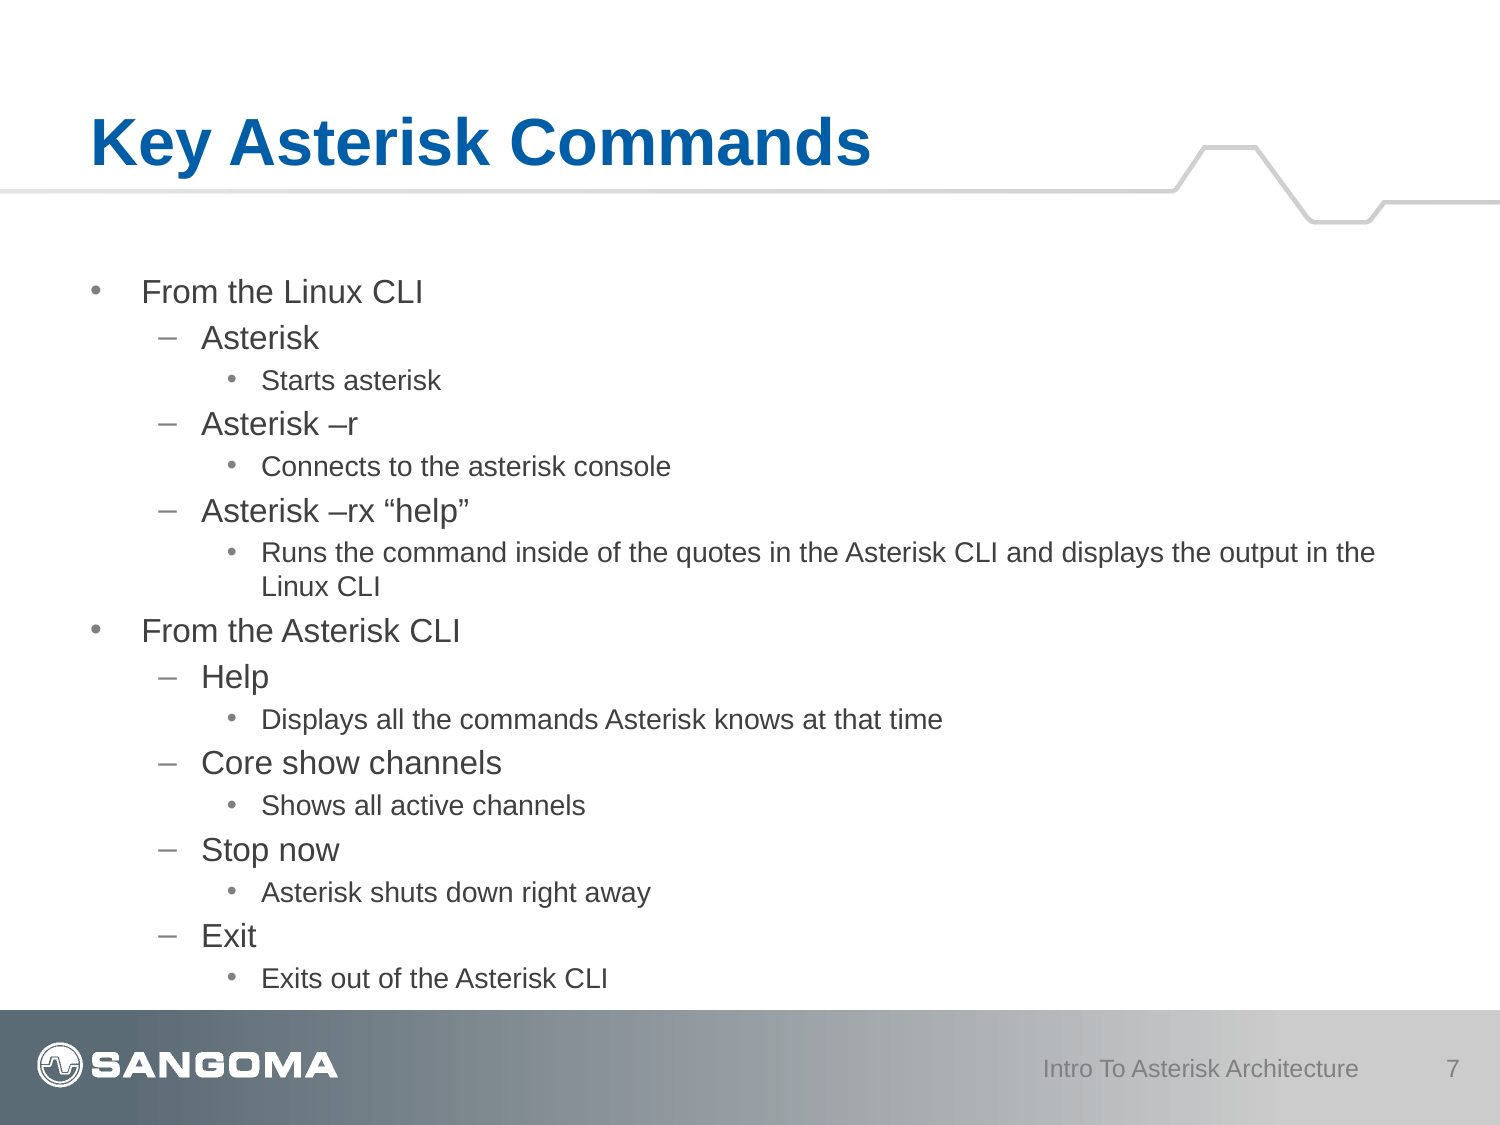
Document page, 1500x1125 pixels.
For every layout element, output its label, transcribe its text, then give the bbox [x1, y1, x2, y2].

title Key Asterisk Commands [75, 45, 1425, 233]
list From the Linux CLI Asterisk Starts asterisk Asterisk –r Connects to the asterisk console Asterisk –rx “help” Runs the command inside of the quotes in the Asterisk CLI and displays the output in the Linux CLI From the Asterisk CLI Help Displays all the commands Asterisk knows at that time Core show channels Shows all active channels Stop now Asterisk shuts down right away Exit Exits out of the Asterisk CLI [75, 262, 1425, 1005]
footer Intro To Asterisk Architecture [525, 1037, 1375, 1098]
picture [0, 0, 1500, 1125]
slide_number 7 [1387, 1037, 1475, 1098]
